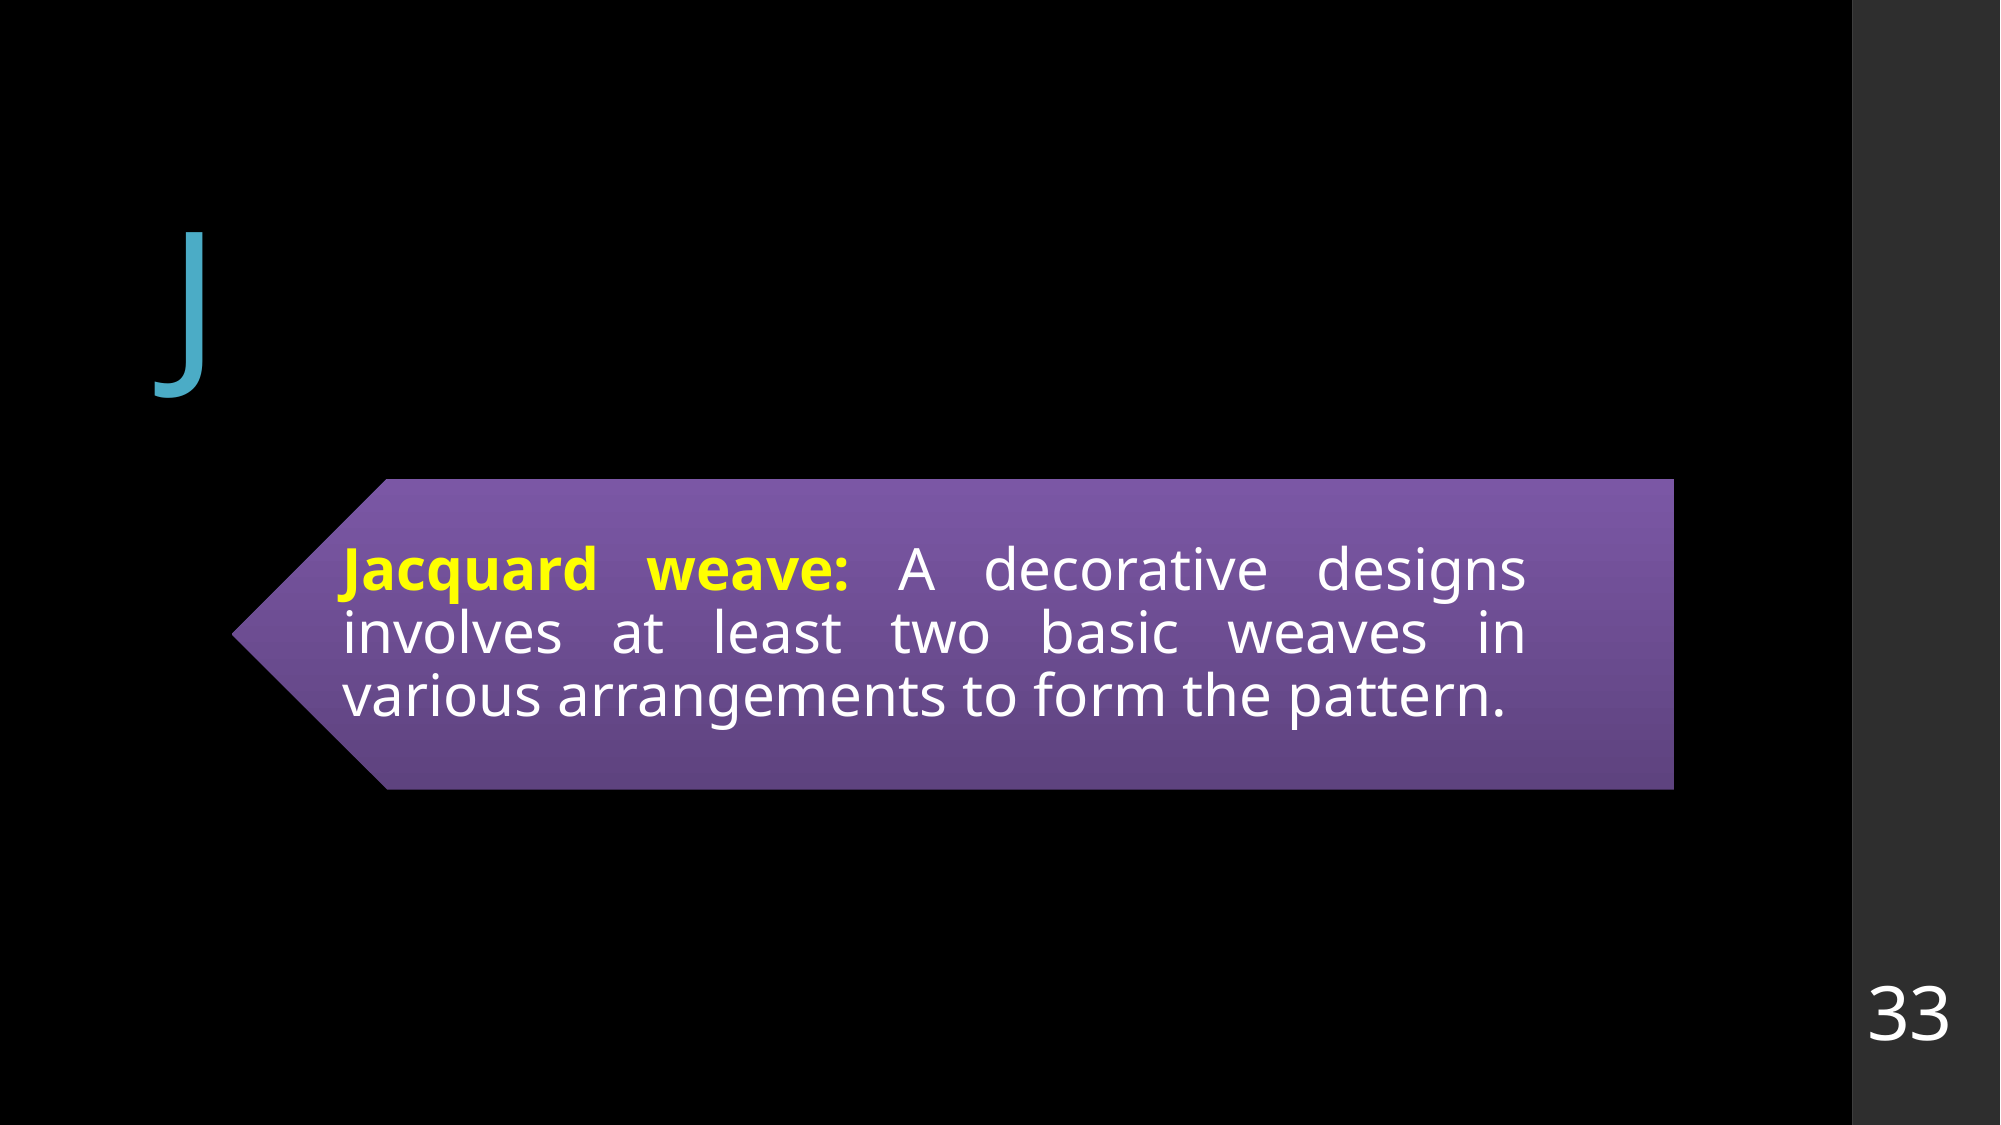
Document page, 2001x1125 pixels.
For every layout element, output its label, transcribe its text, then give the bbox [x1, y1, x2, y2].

slide_number 33 [1862, 965, 1955, 1057]
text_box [0, 467, 1955, 801]
text_box J [153, 172, 235, 408]
